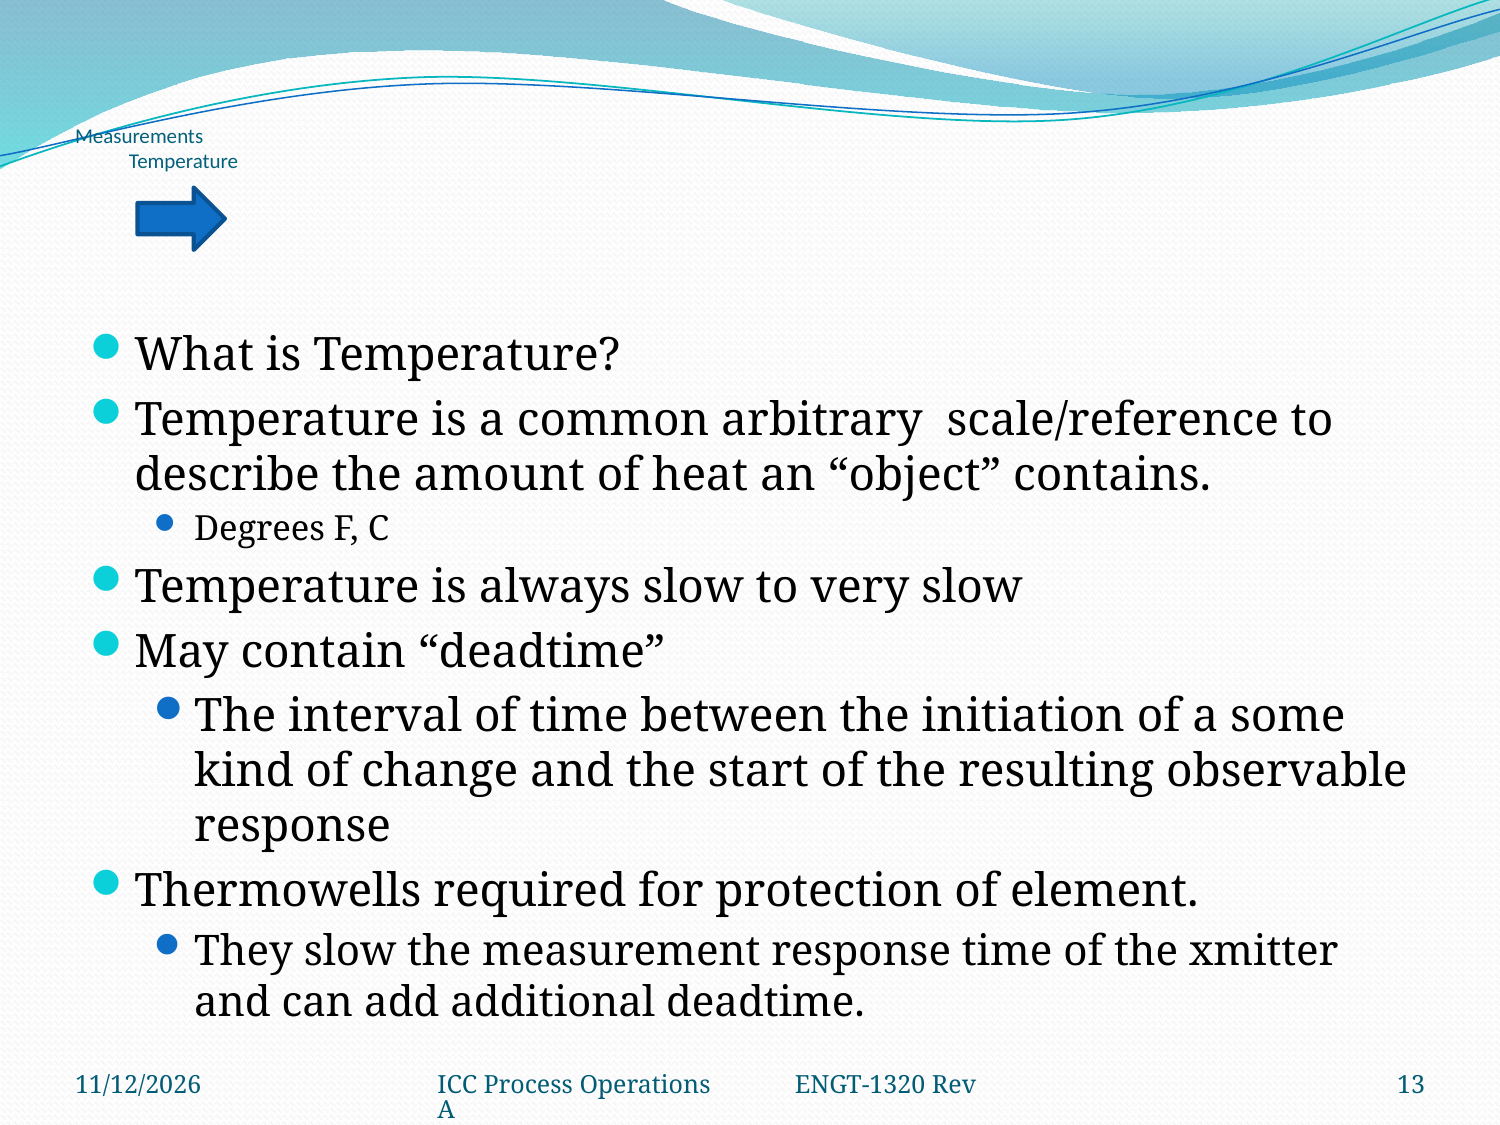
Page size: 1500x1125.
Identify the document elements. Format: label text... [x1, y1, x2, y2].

footer ICC Process Operations ENGT-1320 Rev A [437, 1042, 988, 1103]
list What is Temperature? Temperature is a common arbitrary scale/reference to describe the amount of heat an “object” contains. Degrees F, C Temperature is always slow to very slow May contain “deadtime” The interval of time between the initiation of a some kind of change and the start of the resulting observable response Thermowells required for protection of element. They slow the measurement response time of the xmitter and can add additional deadtime. [75, 317, 1425, 1038]
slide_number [75, 1042, 425, 1103]
title Measurements Temperature [75, 115, 1425, 250]
slide_number 13 [1299, 1042, 1425, 1103]
text_box [135, 185, 228, 252]
